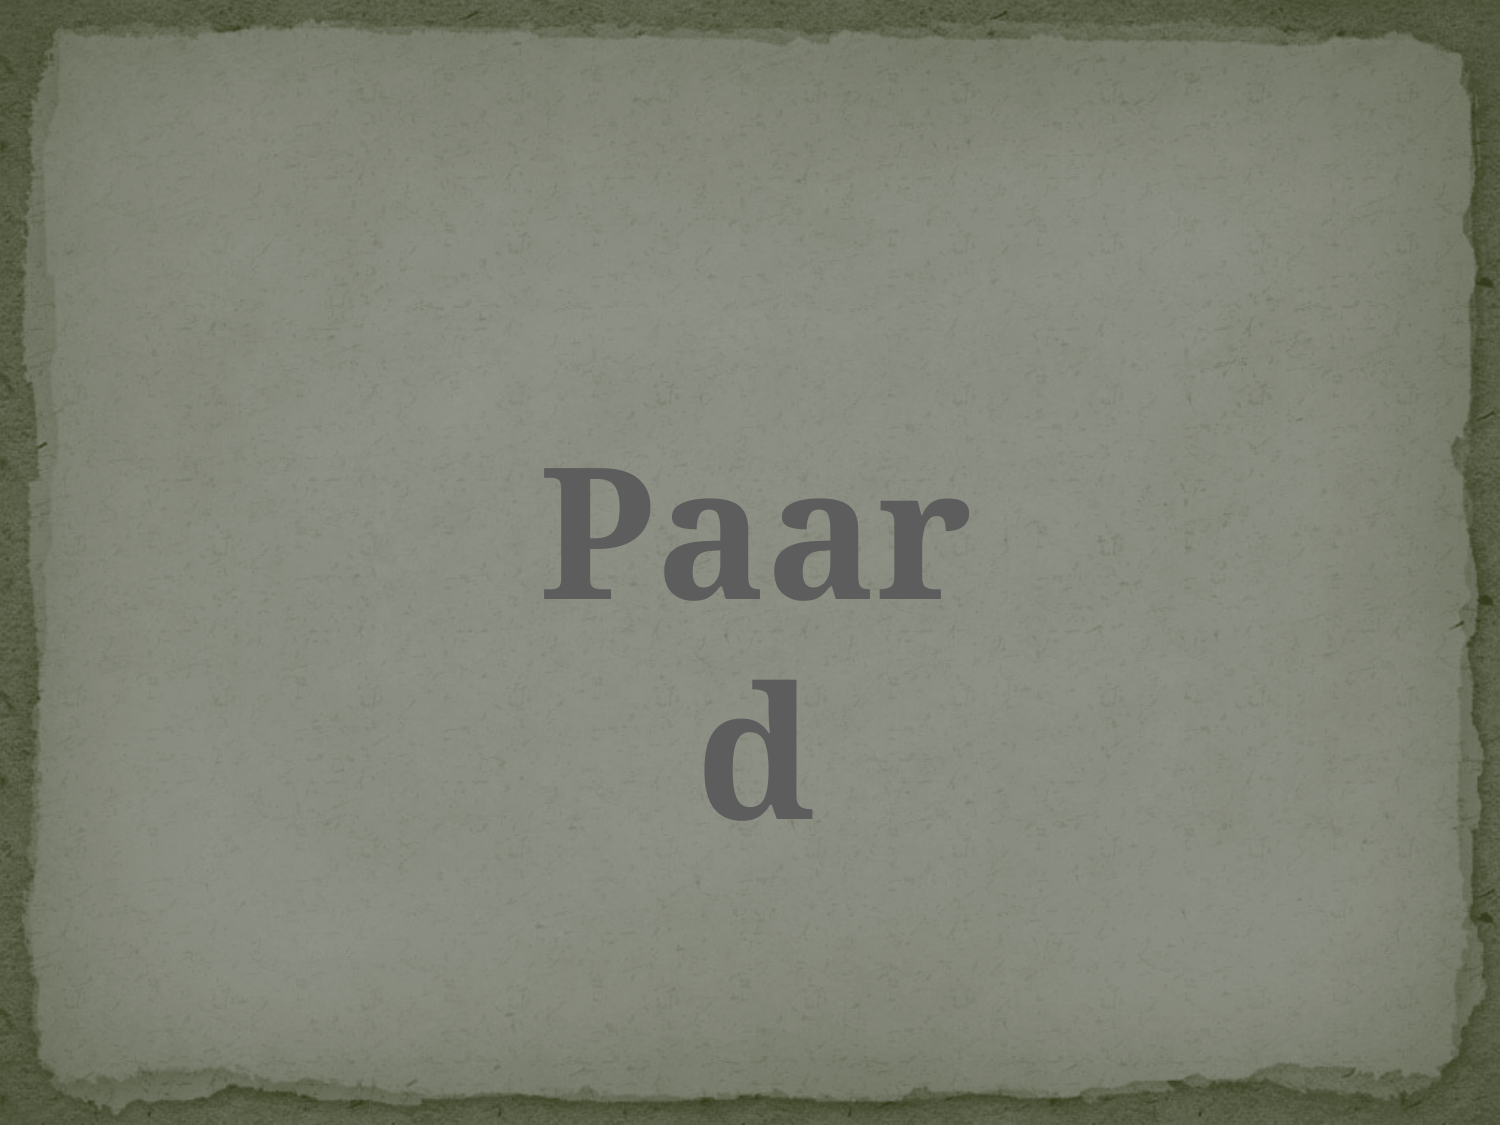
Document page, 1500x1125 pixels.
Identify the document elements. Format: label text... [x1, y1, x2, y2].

text_box Paard [478, 408, 1034, 864]
